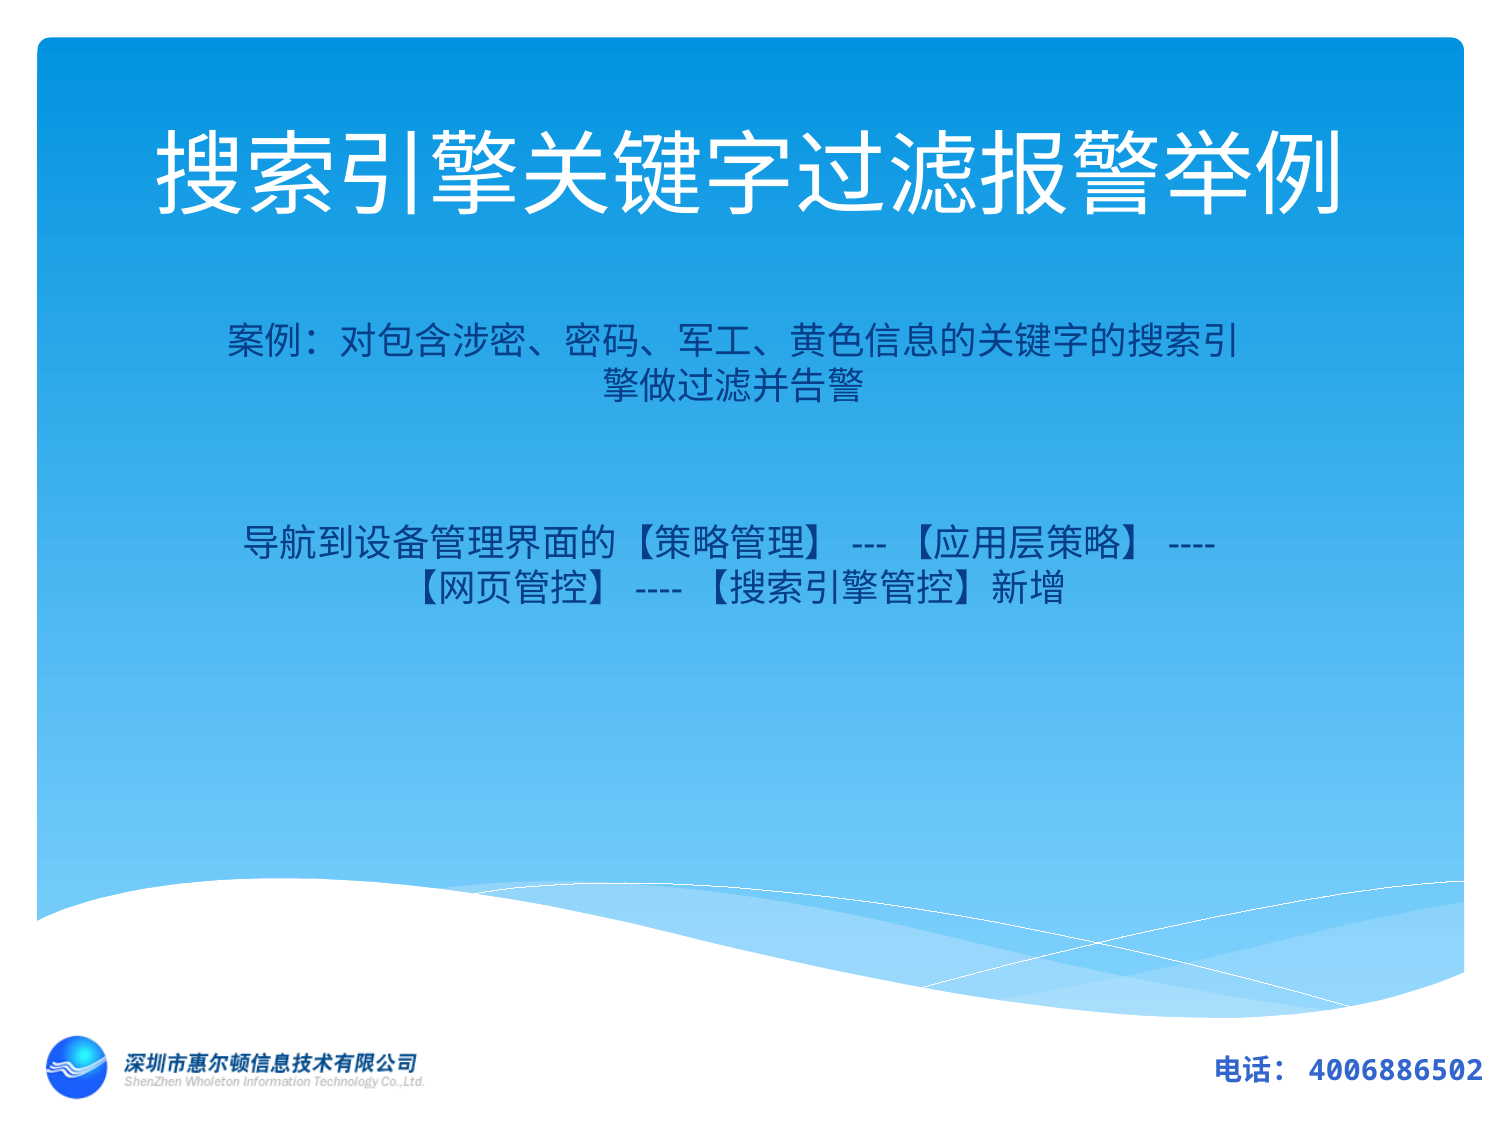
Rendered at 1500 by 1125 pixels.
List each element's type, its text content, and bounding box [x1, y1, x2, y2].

picture [24, 1024, 438, 1110]
subtitle 案例：对包含涉密、密码、军工、黄色信息的关键字的搜索引擎做过滤并告警 导航到设备管理界面的【策略管理】---【应用层策略】----【网页管控】----【搜索引擎管控】新增 [208, 309, 1259, 597]
title 搜索引擎关键字过滤报警举例 [112, 50, 1388, 292]
